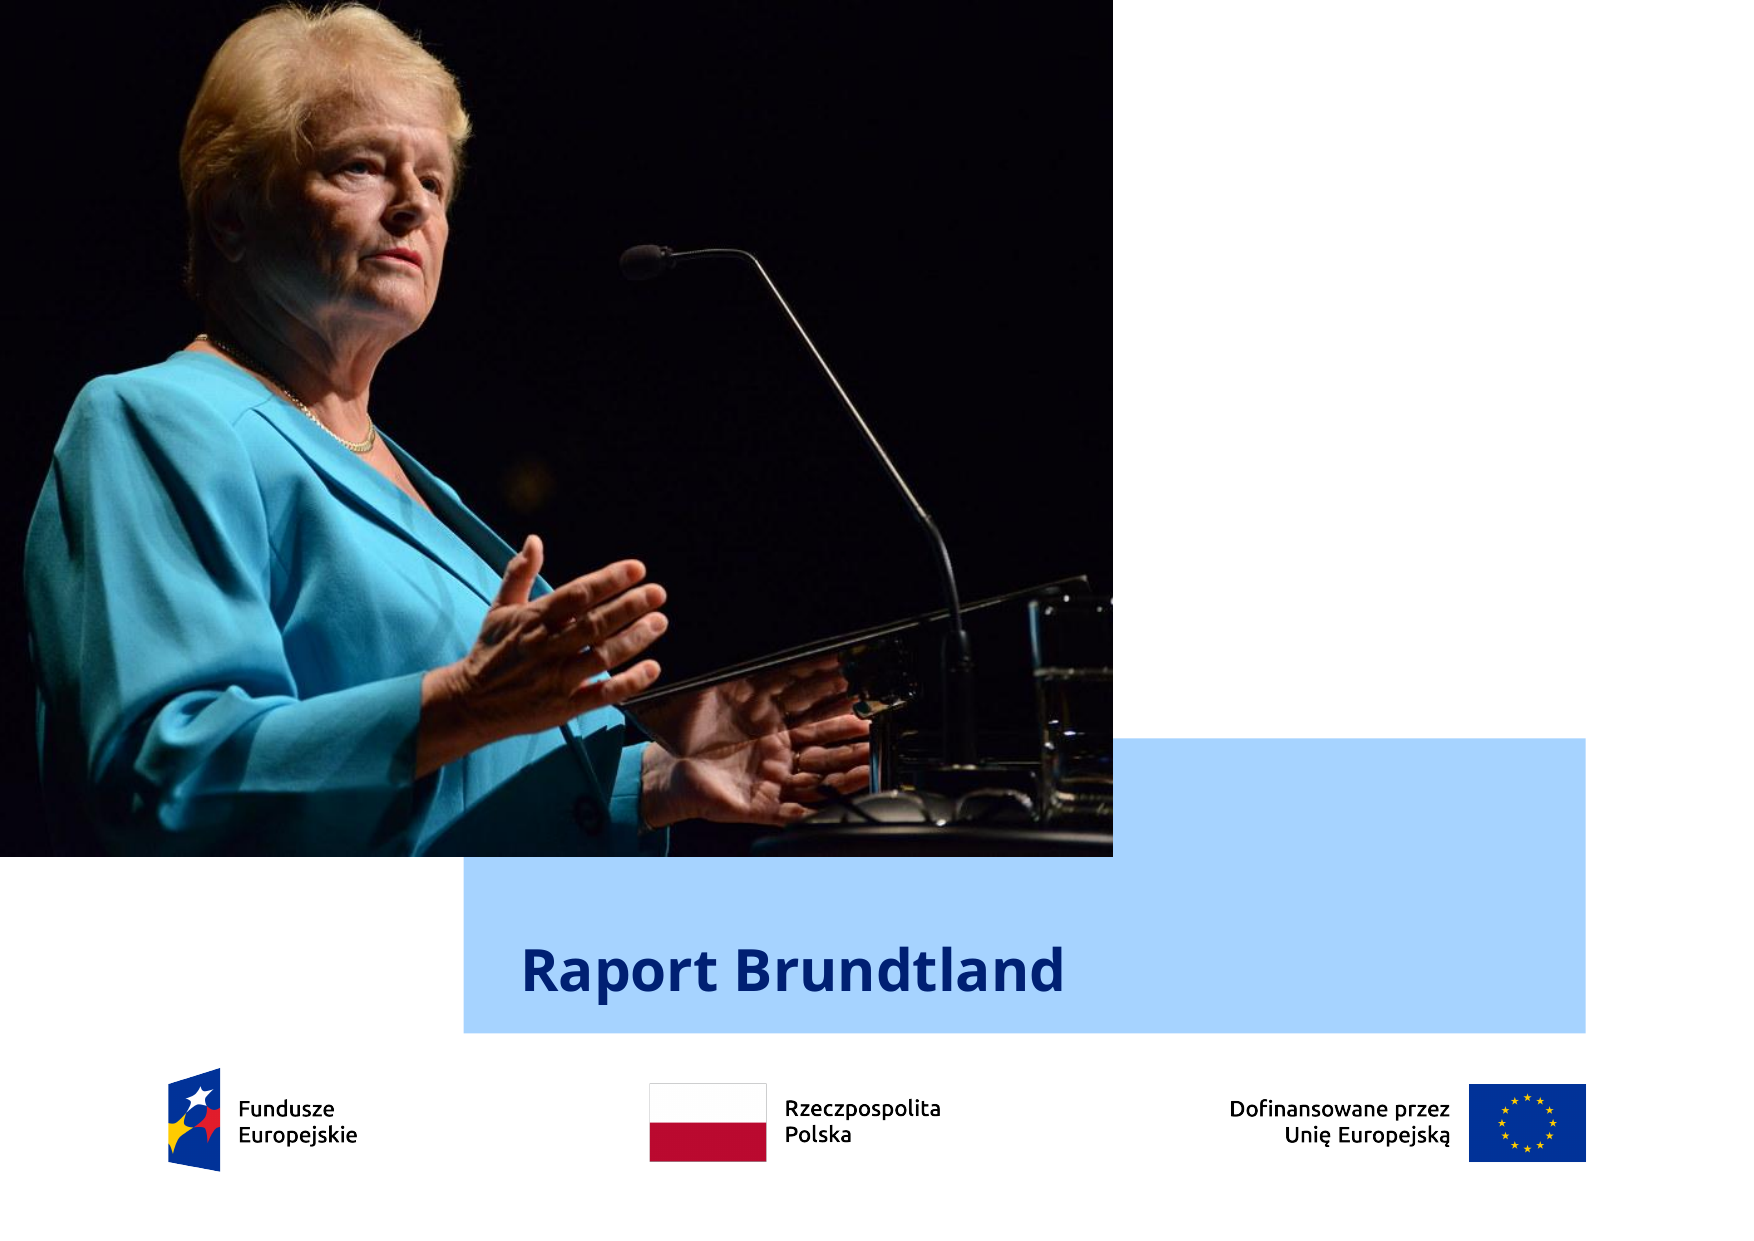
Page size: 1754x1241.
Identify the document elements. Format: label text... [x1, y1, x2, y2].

picture [129, 1045, 396, 1201]
title Raport Brundtland [520, 915, 1527, 1022]
picture [610, 1044, 979, 1201]
picture [1192, 1045, 1625, 1201]
picture [0, 0, 1114, 857]
